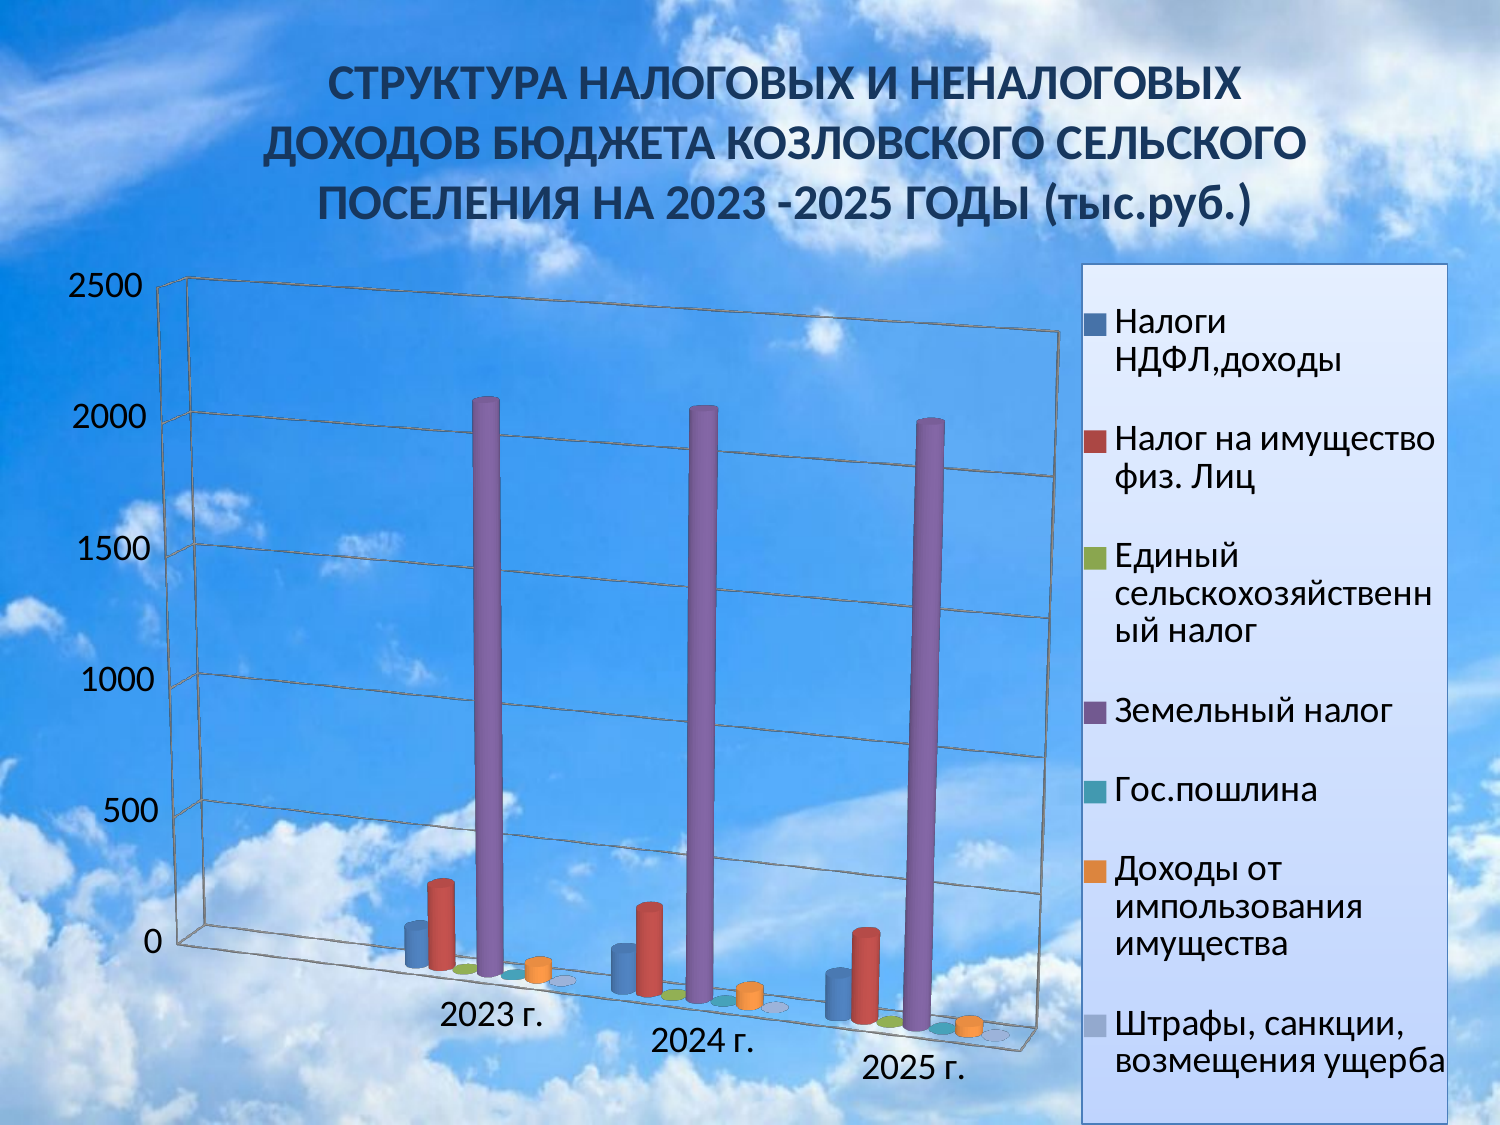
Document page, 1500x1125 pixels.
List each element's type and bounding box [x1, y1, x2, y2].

picture [0, 0, 1500, 1125]
chart [0, 243, 1471, 1125]
